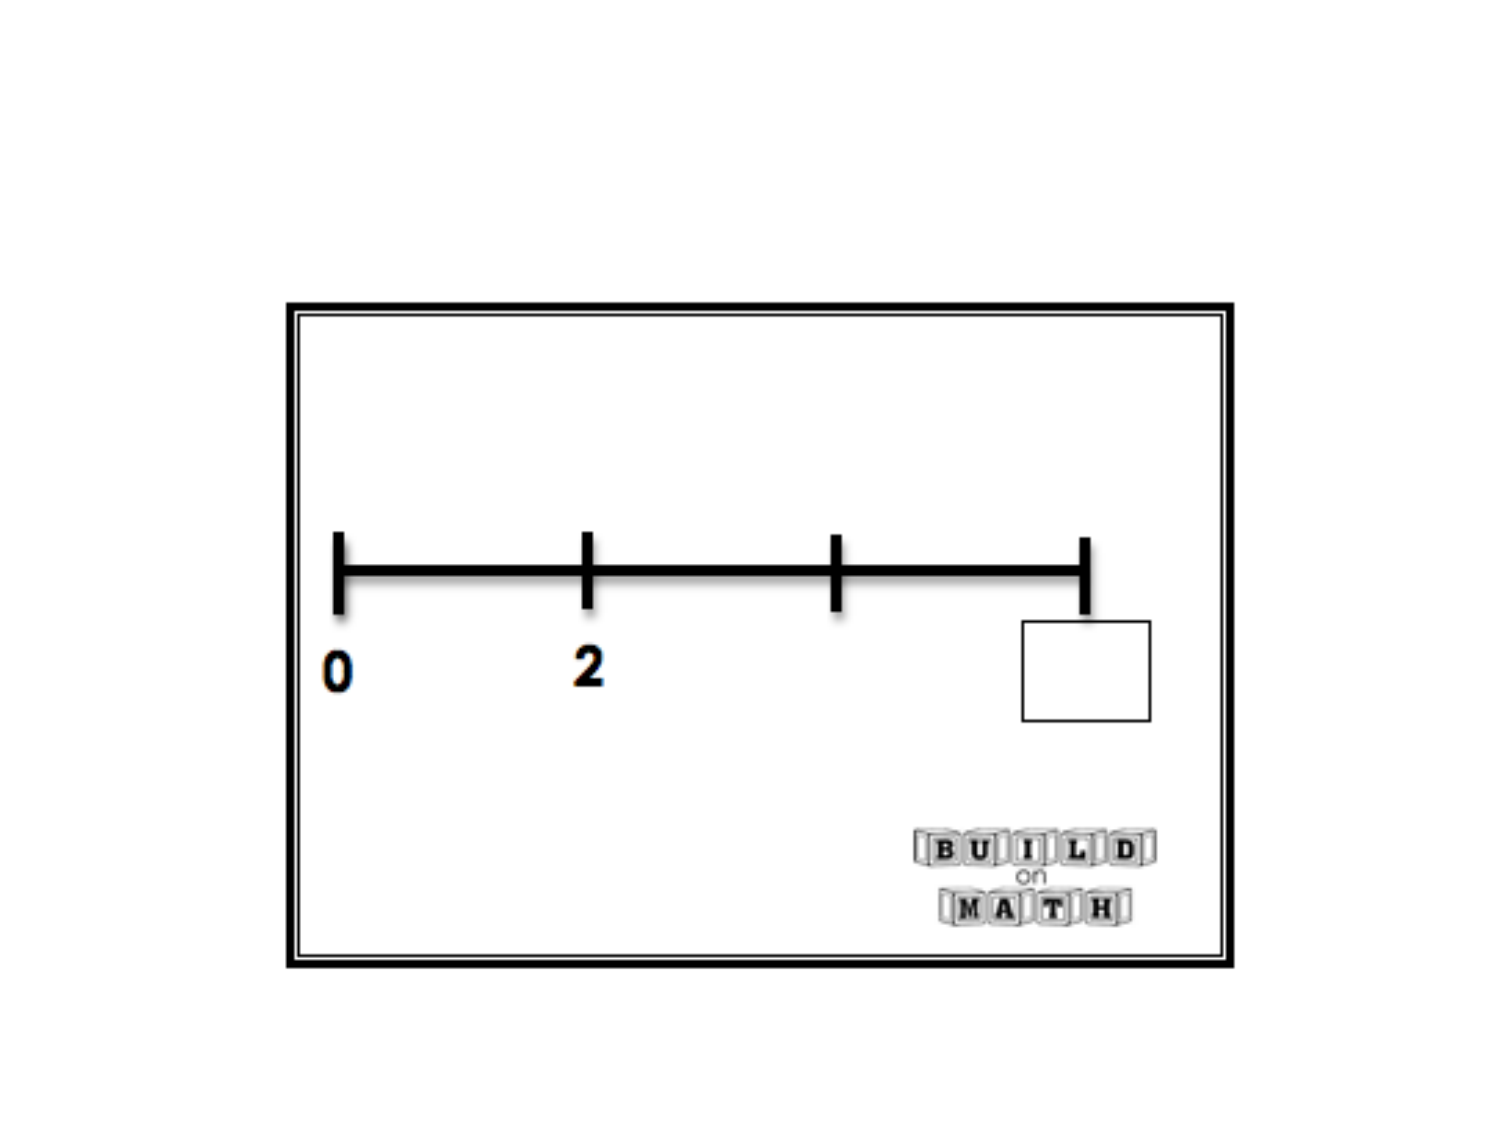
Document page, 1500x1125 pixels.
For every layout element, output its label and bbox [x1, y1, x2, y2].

list [74, 262, 1426, 1006]
